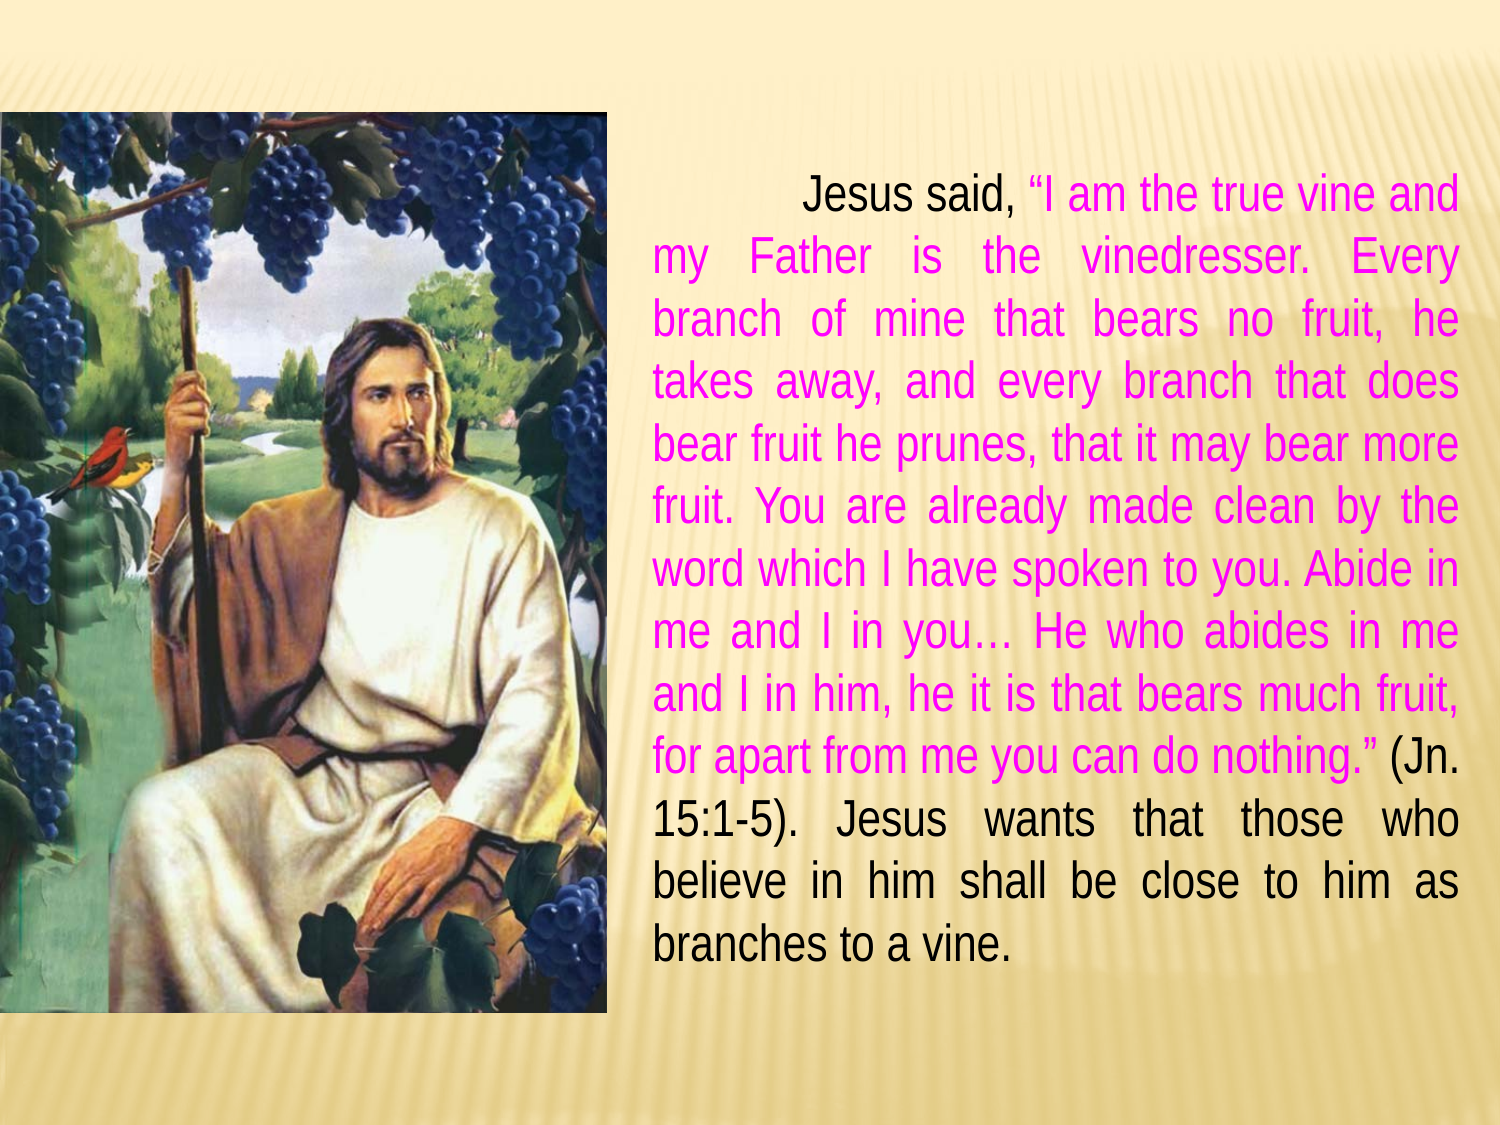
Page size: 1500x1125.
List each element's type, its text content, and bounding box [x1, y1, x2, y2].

picture [0, 112, 608, 1013]
text_box Jesus said, “I am the true vine and my Father is the vinedresser. Every branch of mine that bears no fruit, he takes away, and every branch that does bear fruit he prunes, that it may bear more fruit. You are already made clean by the word which I have spoken to you. Abide in me and I in you… He who abides in me and I in him, he it is that bears much fruit, for apart from me you can do nothing.” (Jn. 15:1-5). Jesus wants that those who believe in him shall be close to him as branches to a vine. [637, 151, 1475, 979]
